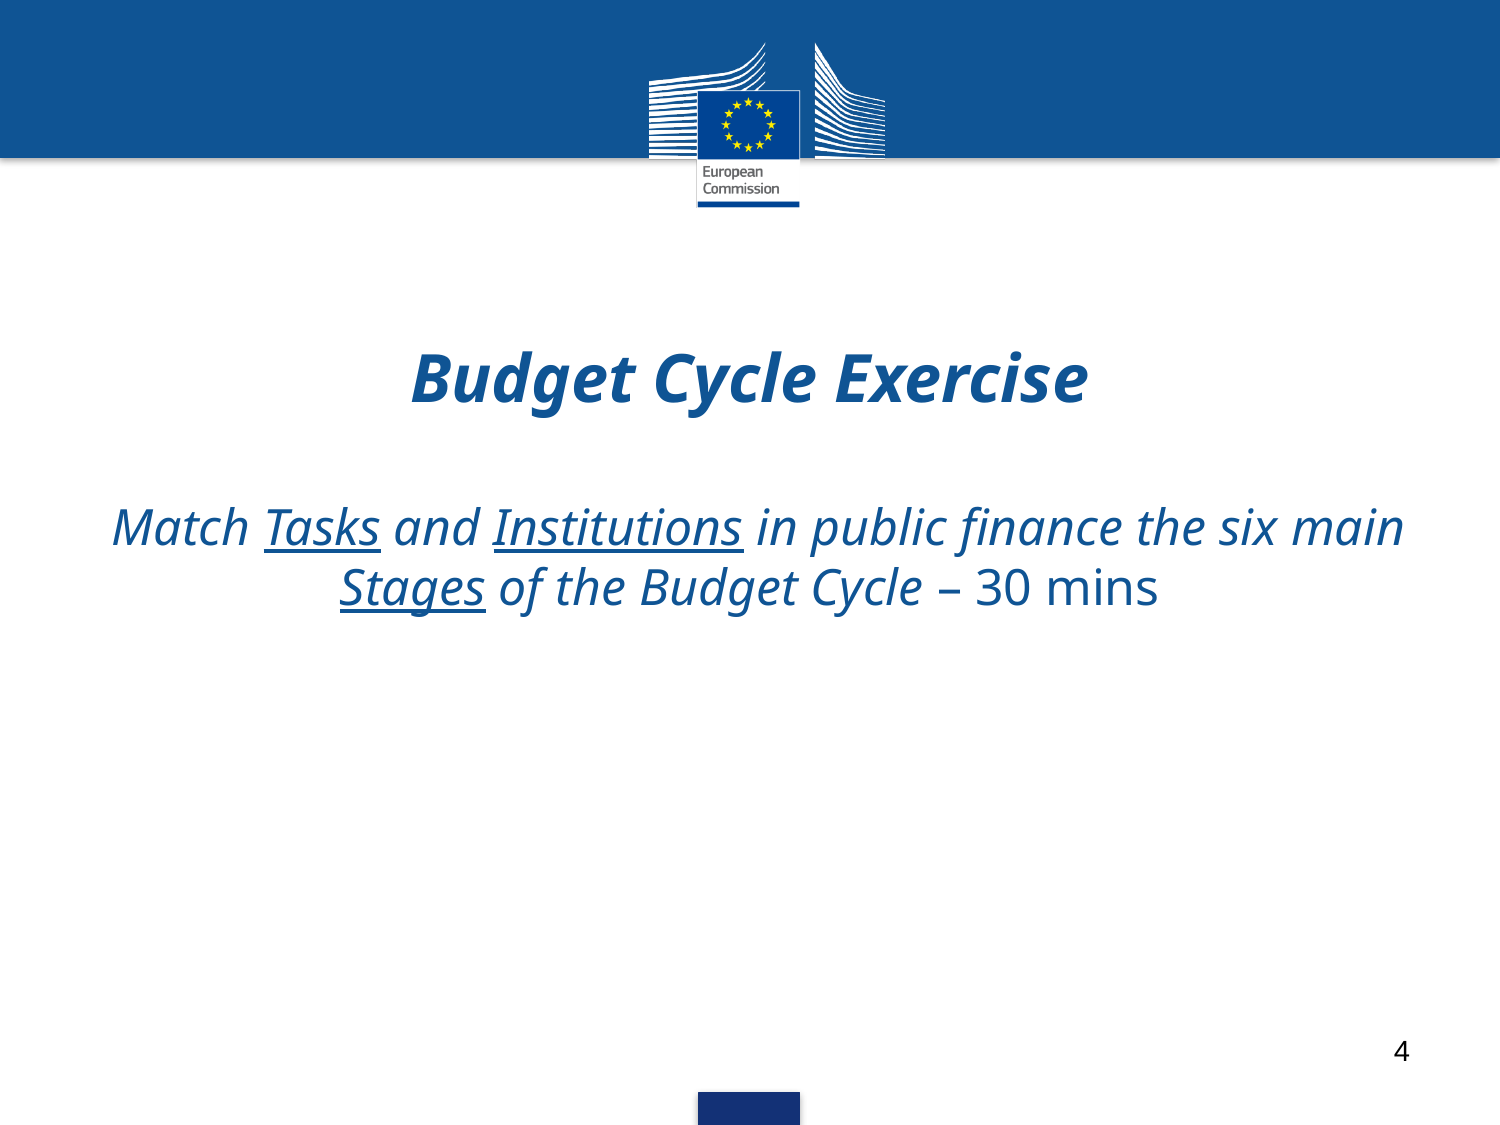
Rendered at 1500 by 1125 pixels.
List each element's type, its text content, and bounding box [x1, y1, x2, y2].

slide_number 4 [1074, 1024, 1426, 1103]
list Budget Cycle Exercise Match Tasks and Institutions in public finance the six main Stages of the Budget Cycle – 30 mins [74, 327, 1426, 908]
picture [649, 42, 885, 208]
